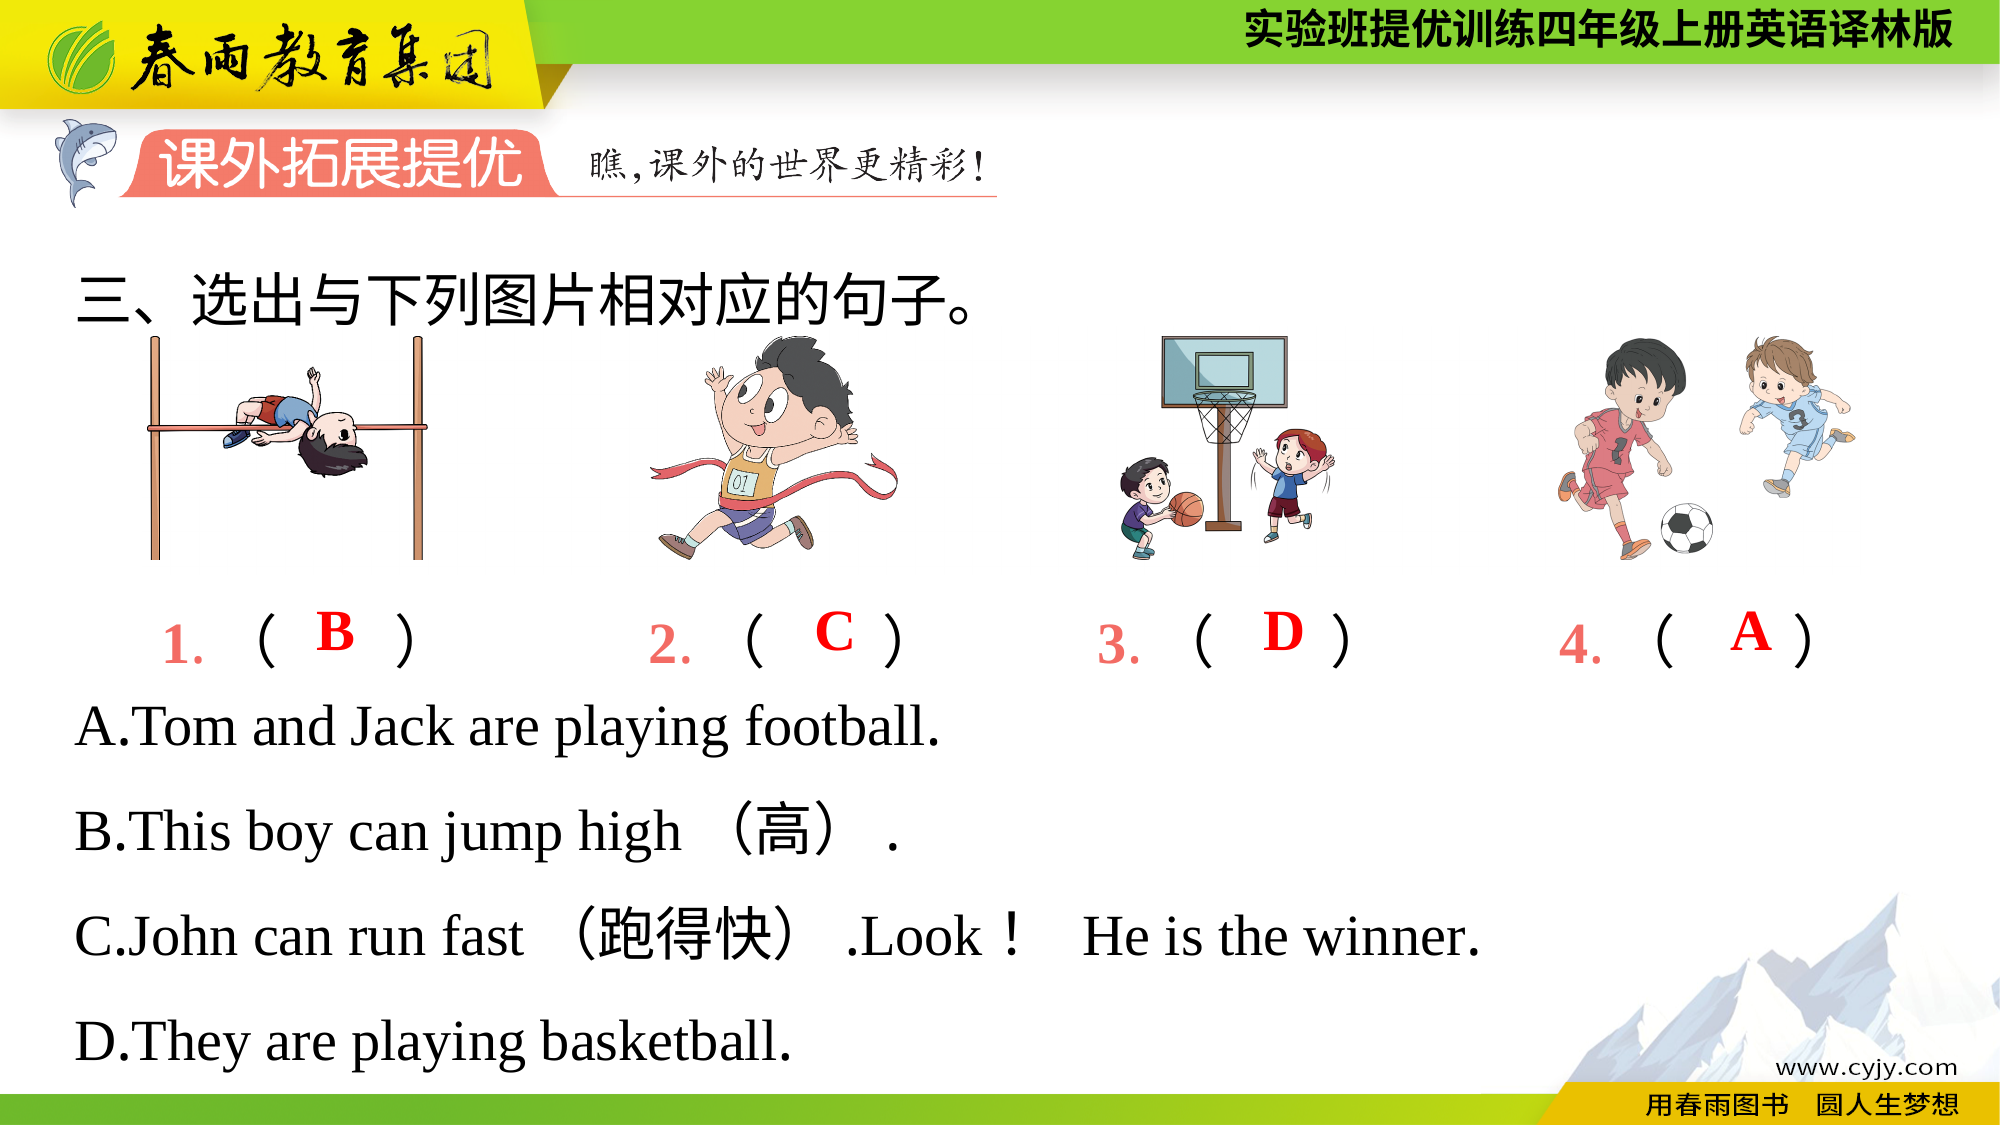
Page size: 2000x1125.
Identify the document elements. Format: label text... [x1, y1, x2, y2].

text_box A [1715, 586, 1788, 670]
text_box C [799, 586, 872, 670]
text_box 1.（ ） 2.（ ） 3.（ ） 4.（ ） [59, 562, 1944, 683]
text_box B [301, 586, 371, 670]
text_box A.Tom and Jack are playing football. B.This boy can jump high（高）. C.John can run fast（跑得快）.Look！ He is the winner. D.They are playing basketball. [59, 683, 1944, 1080]
list 三、选出与下列图片相对应的句子。 [59, 221, 1944, 329]
picture [0, 0, 2000, 1125]
text_box D [1248, 586, 1321, 670]
